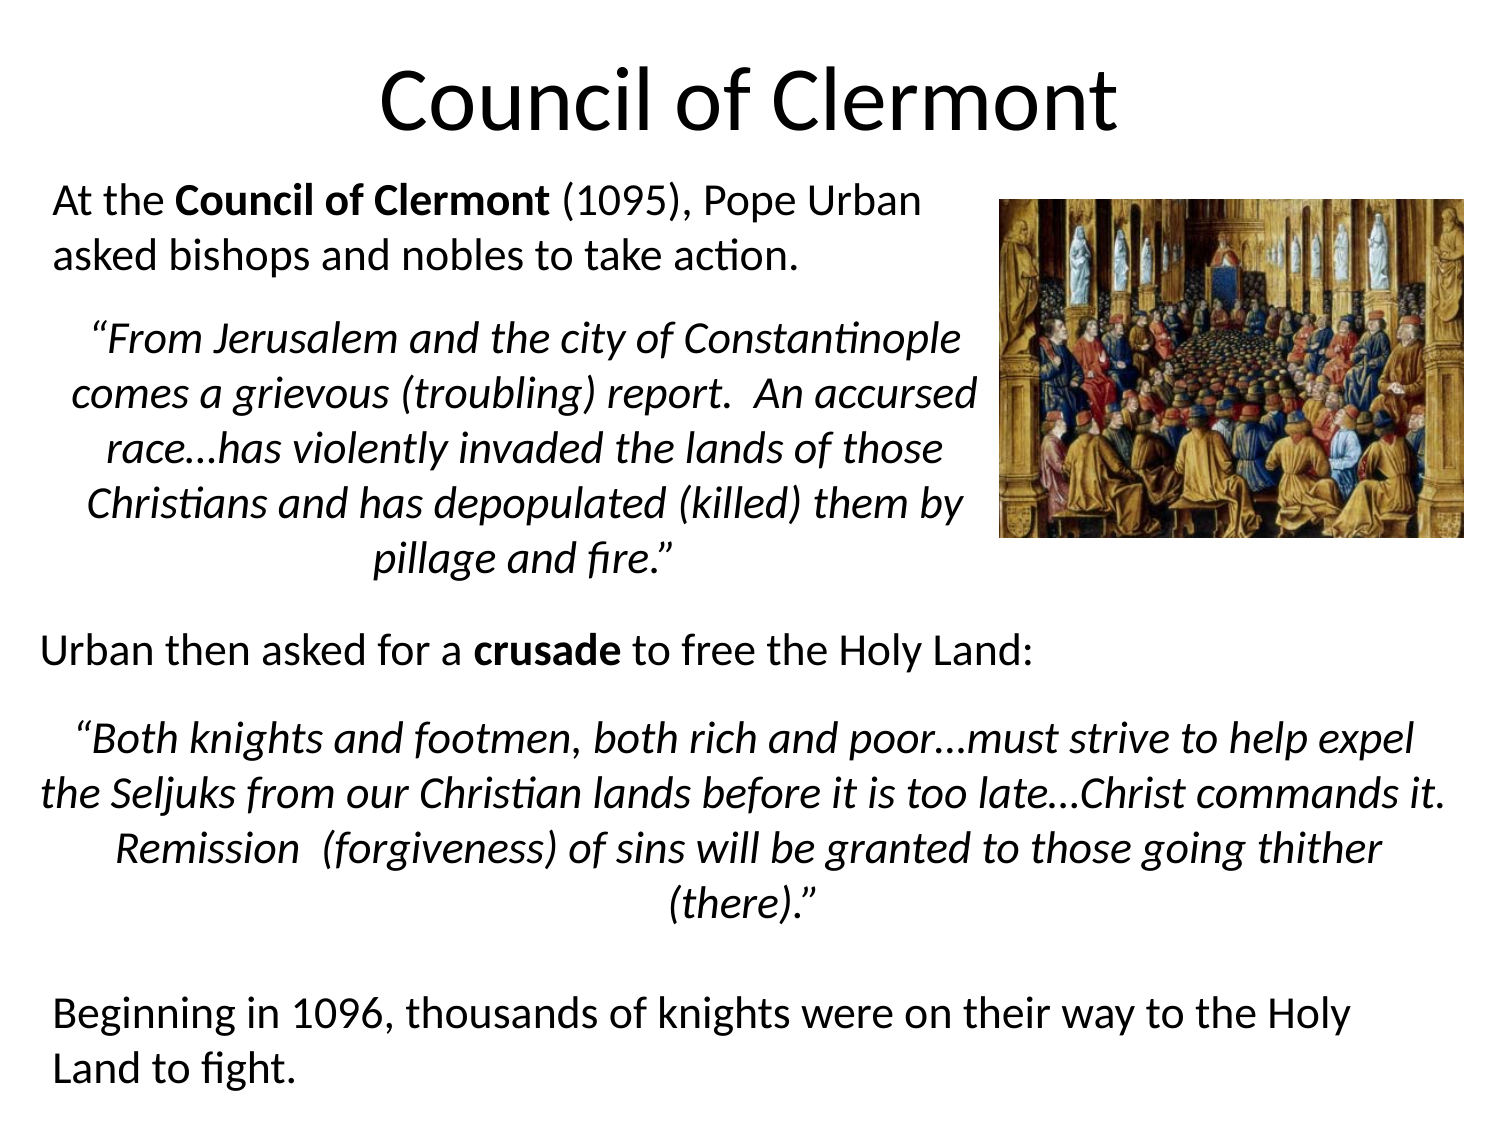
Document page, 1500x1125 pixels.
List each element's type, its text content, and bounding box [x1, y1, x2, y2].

text_box Beginning in 1096, thousands of knights were on their way to the Holy Land to fight. [37, 974, 1463, 1100]
text_box “From Jerusalem and the city of Constantinople comes a grievous (troubling) report. An accursed race…has violently invaded the lands of those Christians and has depopulated (killed) them by pillage and fire.” [24, 299, 1025, 590]
text_box Urban then asked for a crusade to free the Holy Land: [24, 612, 1138, 683]
text_box At the Council of Clermont (1095), Pope Urban asked bishops and nobles to take action. [37, 162, 975, 288]
title Council of Clermont [75, 0, 1425, 188]
picture [999, 199, 1464, 538]
text_box “Both knights and footmen, both rich and poor…must strive to help expel the Seljuks from our Christian lands before it is too late…Christ commands it. Remission (forgiveness) of sins will be granted to those going thither (there).” [24, 699, 1463, 935]
